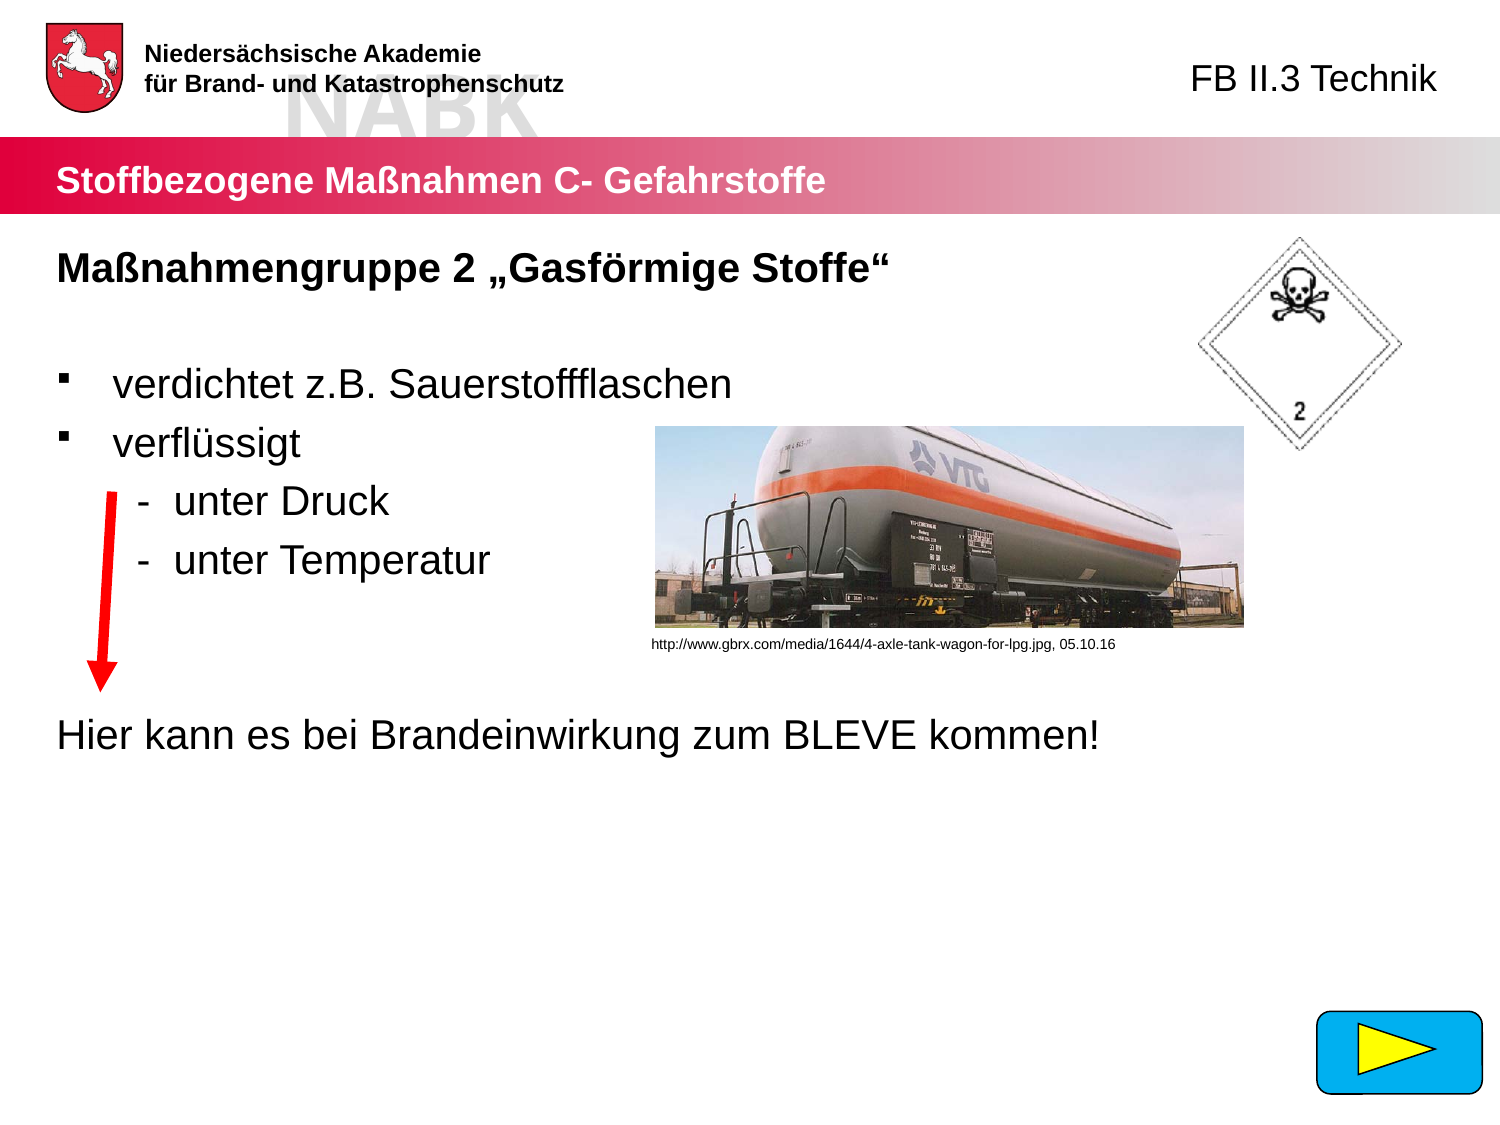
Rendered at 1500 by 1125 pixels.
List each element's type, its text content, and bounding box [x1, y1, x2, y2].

list Maßnahmengruppe 2 „Gasförmige Stoffe“ verdichtet z.B. Sauerstoffflaschen verflüssigt - unter Druck - unter Temperatur Hier kann es bei Brandeinwirkung zum BLEVE kommen! [41, 233, 1459, 1001]
text_box [1316, 1011, 1483, 1094]
text_box http://www.gbrx.com/media/1644/4-axle-tank-wagon-for-lpg.jpg, 05.10.16 [636, 627, 1263, 660]
text_box [1358, 1023, 1436, 1075]
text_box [100, 491, 113, 693]
picture [655, 237, 1402, 628]
picture [45, 22, 124, 114]
